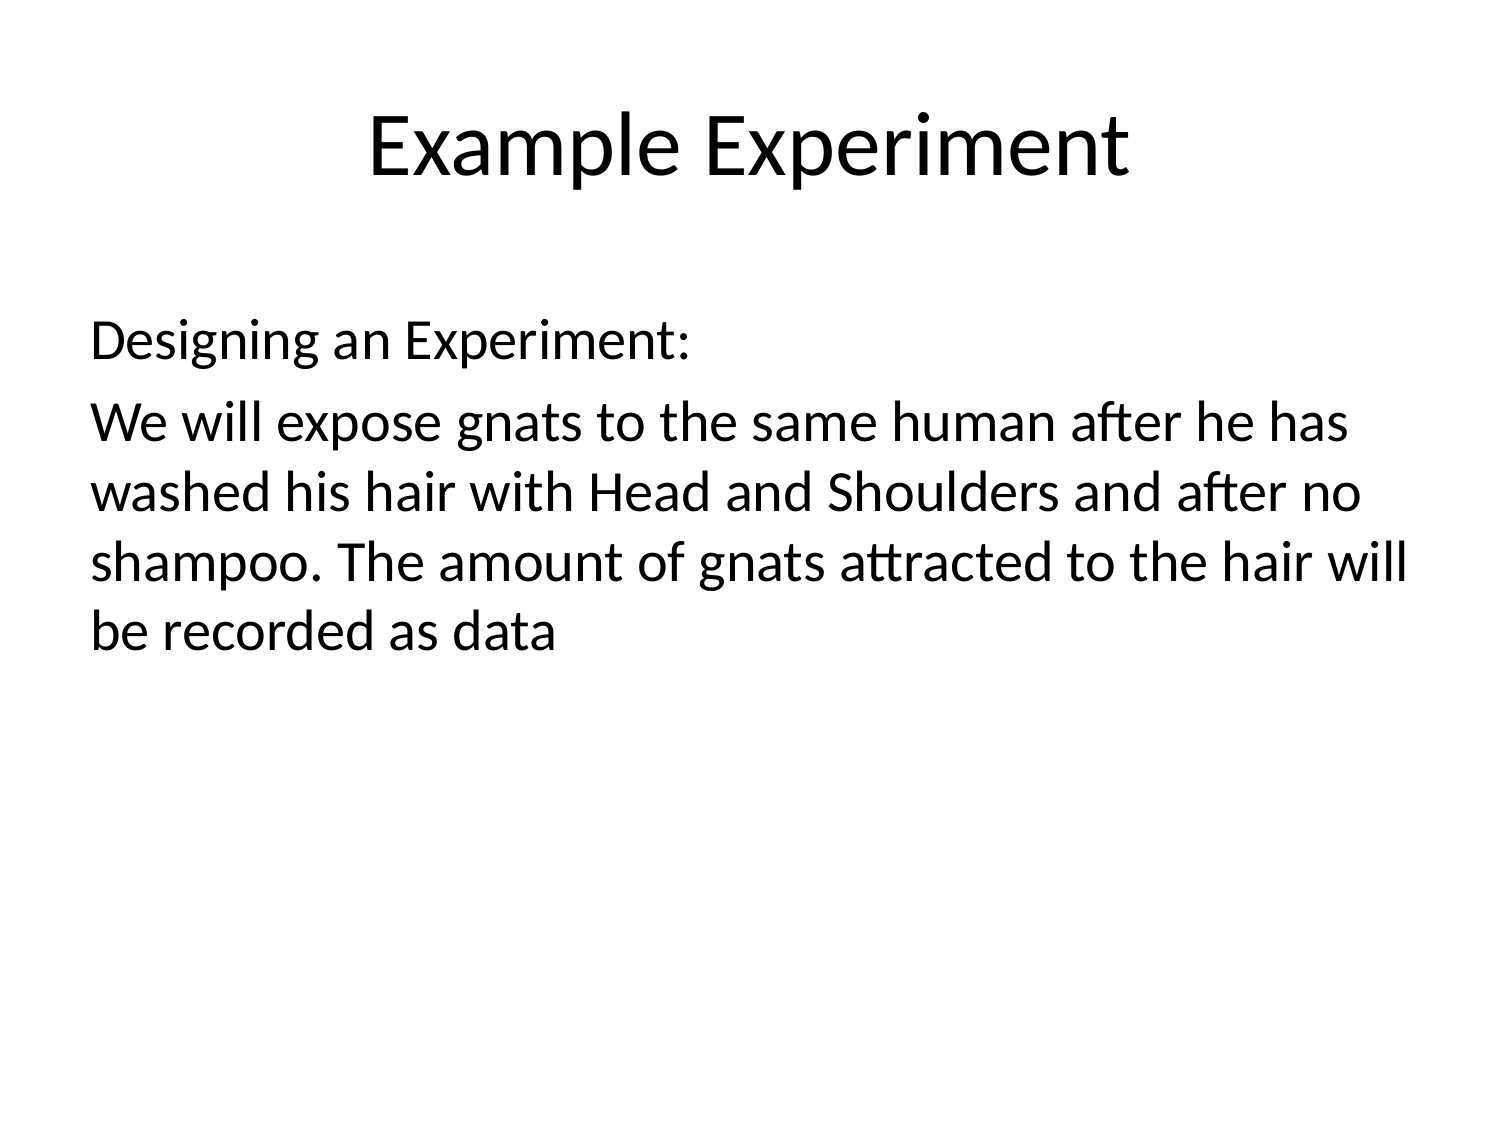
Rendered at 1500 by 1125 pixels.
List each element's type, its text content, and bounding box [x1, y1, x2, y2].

title Example Experiment [75, 45, 1425, 212]
list Designing an Experiment: We will expose gnats to the same human after he has washed his hair with Head and Shoulders and after no shampoo. The amount of gnats attracted to the hair will be recorded as data [75, 212, 1450, 1075]
